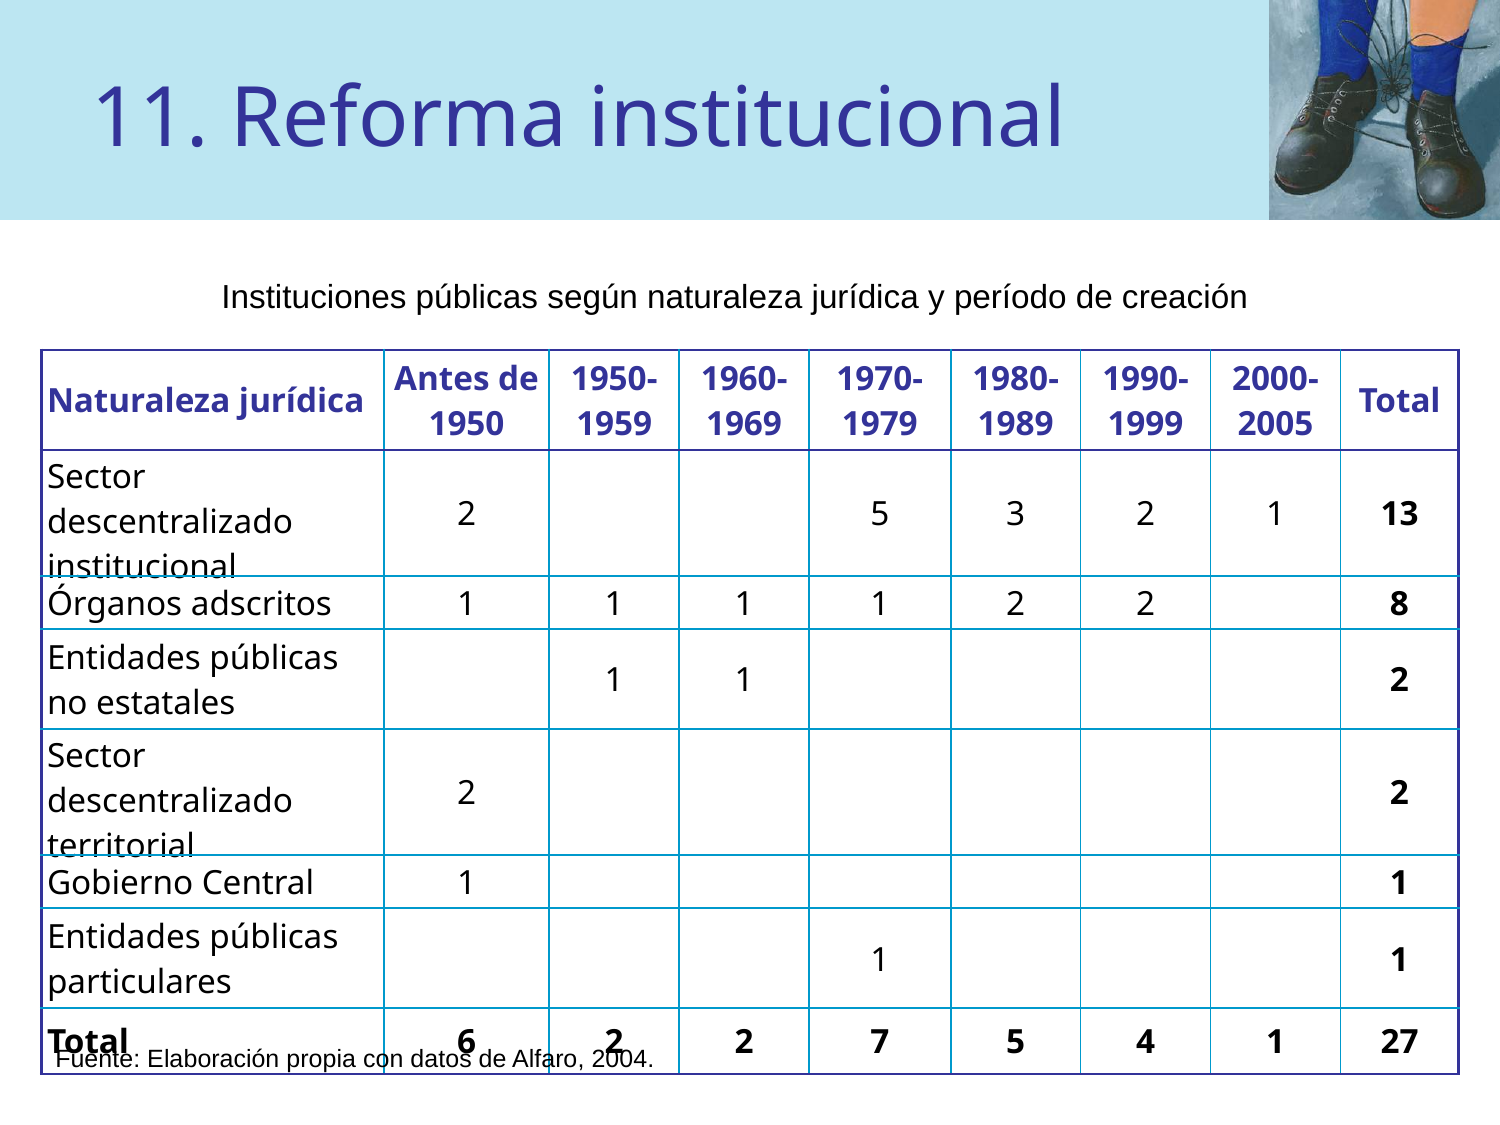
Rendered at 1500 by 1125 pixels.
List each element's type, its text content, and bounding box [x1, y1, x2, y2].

table_cell 13 [1341, 451, 1457, 575]
table_cell [550, 730, 678, 854]
table_cell [680, 909, 808, 1007]
table_cell 6 [385, 1009, 548, 1035]
table_cell [810, 730, 950, 854]
table_cell 3 [952, 451, 1080, 575]
table_header 1960-1969 [680, 351, 808, 449]
table_cell Sector descentralizado institucional [43, 451, 383, 575]
table_cell 8 [1341, 577, 1457, 628]
table_cell 2 [550, 1009, 678, 1035]
table_header Total [1341, 351, 1457, 449]
table_cell Entidades públicas particulares [43, 909, 383, 1007]
text_box Fuente: Elaboración propia con datos de Alfaro, 2004. [40, 1035, 678, 1080]
table_cell 1 [680, 630, 808, 728]
table_cell 2 [680, 1009, 808, 1073]
table_cell [1211, 577, 1340, 628]
table_cell [1211, 856, 1340, 907]
table_cell [952, 730, 1080, 854]
table_cell 1 [385, 577, 548, 628]
table_cell [680, 730, 808, 854]
table_cell [952, 909, 1080, 1007]
table_cell [550, 909, 678, 1007]
table_cell Total [43, 1009, 383, 1035]
table_cell [952, 856, 1080, 907]
title 11. Reforma institucional [76, 18, 1247, 207]
table_cell 1 [810, 577, 950, 628]
table_header 1990-1999 [1081, 351, 1210, 449]
table_cell [952, 630, 1080, 728]
table_cell 1 [810, 909, 950, 1007]
picture [0, 0, 1500, 220]
table_cell 1 [550, 630, 678, 728]
table_header Antes de 1950 [385, 351, 548, 449]
table_cell 1 [1341, 856, 1457, 907]
table_cell [550, 451, 678, 575]
table_cell 1 [1211, 1009, 1340, 1073]
table_cell [1211, 630, 1340, 728]
table_cell [680, 451, 808, 575]
table_cell 4 [1081, 1009, 1210, 1073]
table_cell 2 [1081, 577, 1210, 628]
table_cell [810, 630, 950, 728]
table_header 2000-2005 [1211, 351, 1340, 449]
table_cell [1211, 730, 1340, 854]
table_header Naturaleza jurídica [43, 351, 383, 449]
table_cell Gobierno Central [43, 856, 383, 907]
table_cell 1 [680, 577, 808, 628]
table_header 1980-1989 [952, 351, 1080, 449]
table_cell 2 [952, 577, 1080, 628]
table_header 1950-1959 [550, 351, 678, 449]
table_cell [385, 909, 548, 1007]
table_cell [1081, 909, 1210, 1007]
table_cell [810, 856, 950, 907]
table_cell Entidades públicas no estatales [43, 630, 383, 728]
table_cell 1 [1211, 451, 1340, 575]
table_cell [1081, 630, 1210, 728]
table_cell 1 [550, 577, 678, 628]
table_cell [1081, 730, 1210, 854]
table_cell 7 [810, 1009, 950, 1073]
table_cell [1211, 909, 1340, 1007]
table_cell 2 [385, 451, 548, 575]
table_header 1970-1979 [810, 351, 950, 449]
table_cell Órganos adscritos [43, 577, 383, 628]
table_cell 2 [1341, 630, 1457, 728]
table_cell 1 [1341, 909, 1457, 1007]
table_cell [680, 856, 808, 907]
table_cell 2 [1081, 451, 1210, 575]
table_cell 5 [952, 1009, 1080, 1073]
table_cell [385, 630, 548, 728]
table_cell 5 [810, 451, 950, 575]
table_cell 2 [1341, 730, 1457, 854]
table_cell 2 [385, 730, 548, 854]
table_cell 1 [385, 856, 548, 907]
table_cell 27 [1341, 1009, 1457, 1073]
text_box Instituciones públicas según naturaleza jurídica y período de creación [206, 267, 1265, 323]
table_cell Sector descentralizado territorial [43, 730, 383, 854]
table_cell [550, 856, 678, 907]
table_cell [1081, 856, 1210, 907]
